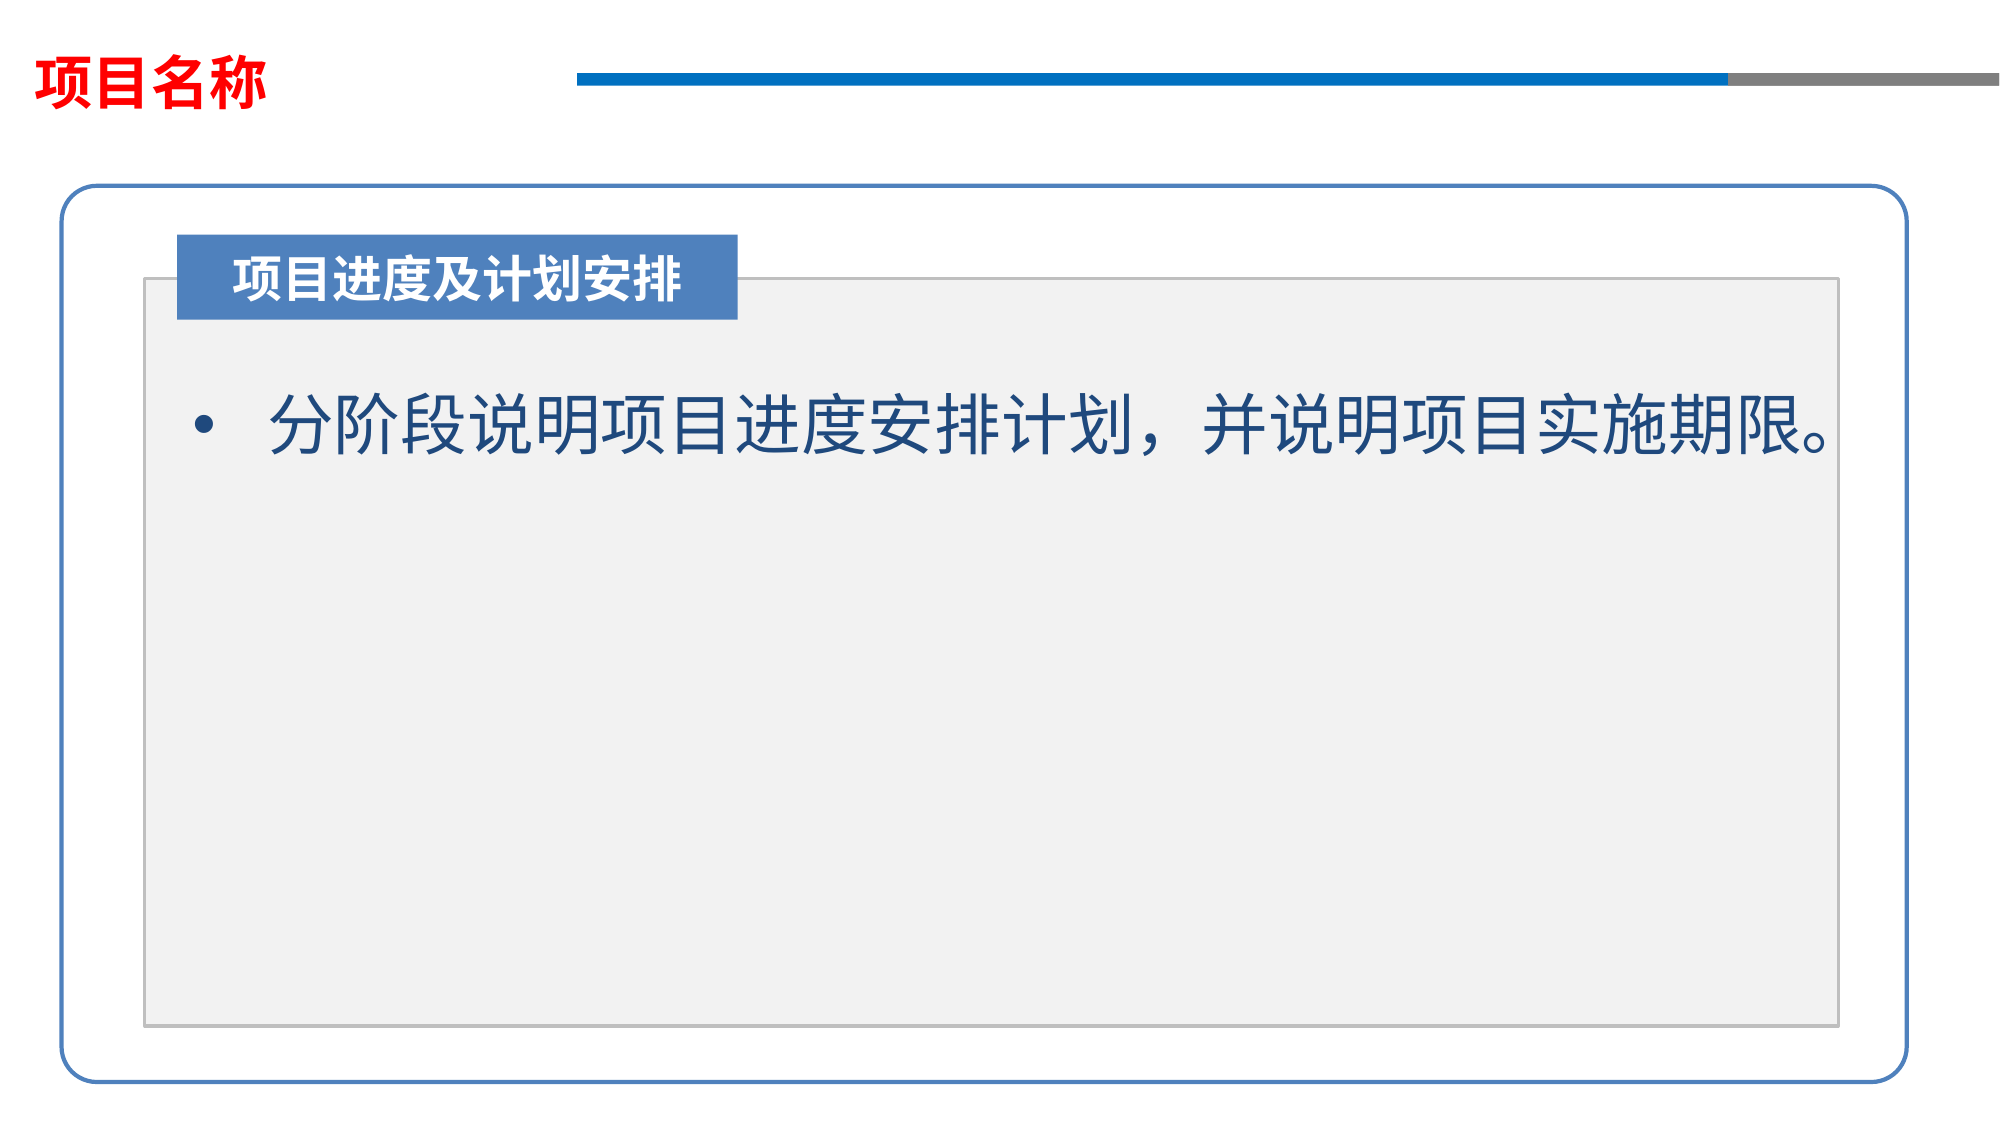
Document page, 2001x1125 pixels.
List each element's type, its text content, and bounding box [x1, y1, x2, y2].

text_box [577, 73, 1728, 86]
text_box [1728, 73, 2000, 86]
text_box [61, 185, 1907, 1083]
text_box 项目名称 [19, 3, 519, 124]
